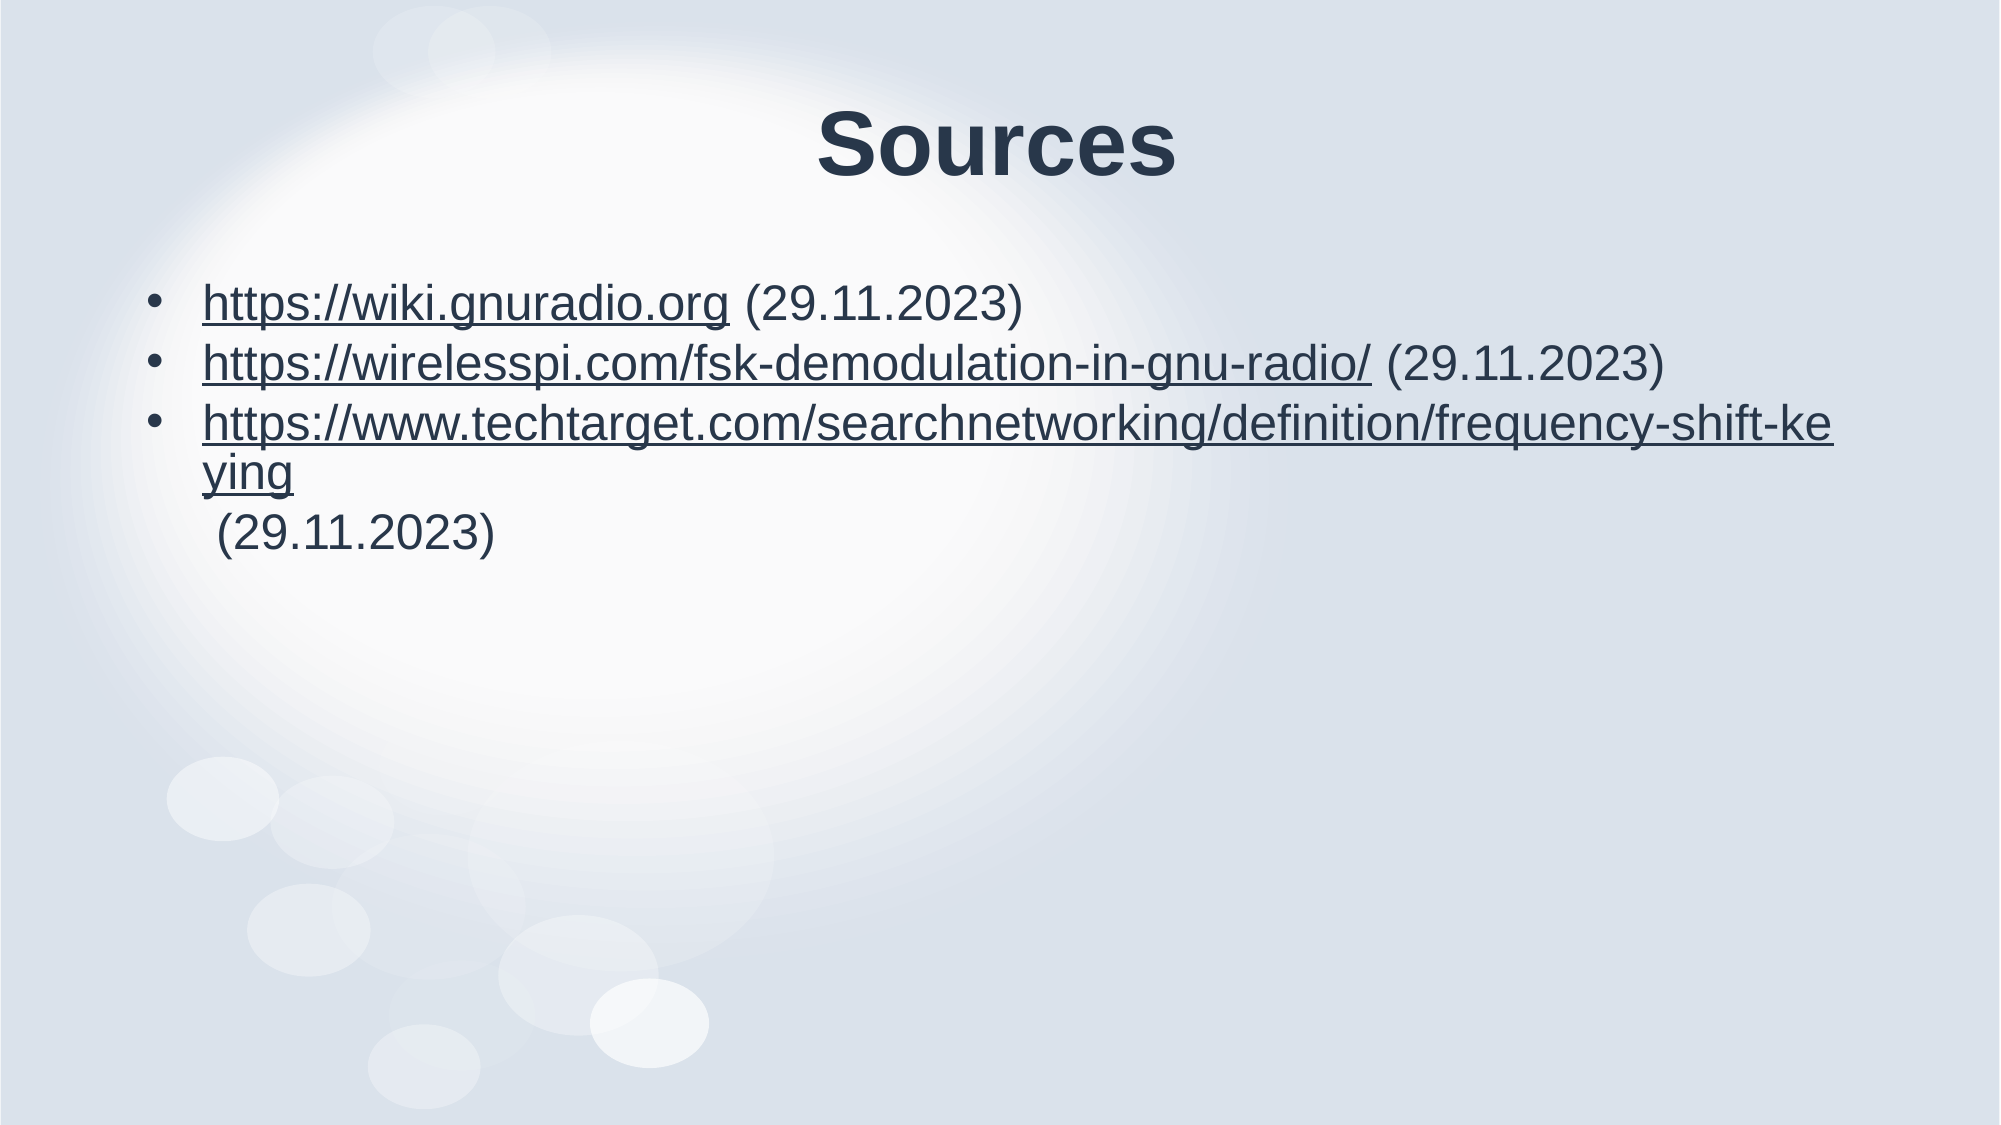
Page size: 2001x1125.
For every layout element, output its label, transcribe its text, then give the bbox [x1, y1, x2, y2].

list https://wiki.gnuradio.org (29.11.2023) https://wirelesspi.com/fsk-demodulation-in-gnu-radio/ (29.11.2023) https://www.techtarget.com/searchnetworking/definition/frequency-shift-keying (29.11.2023) [131, 262, 1867, 1005]
title Sources [129, 45, 1867, 233]
